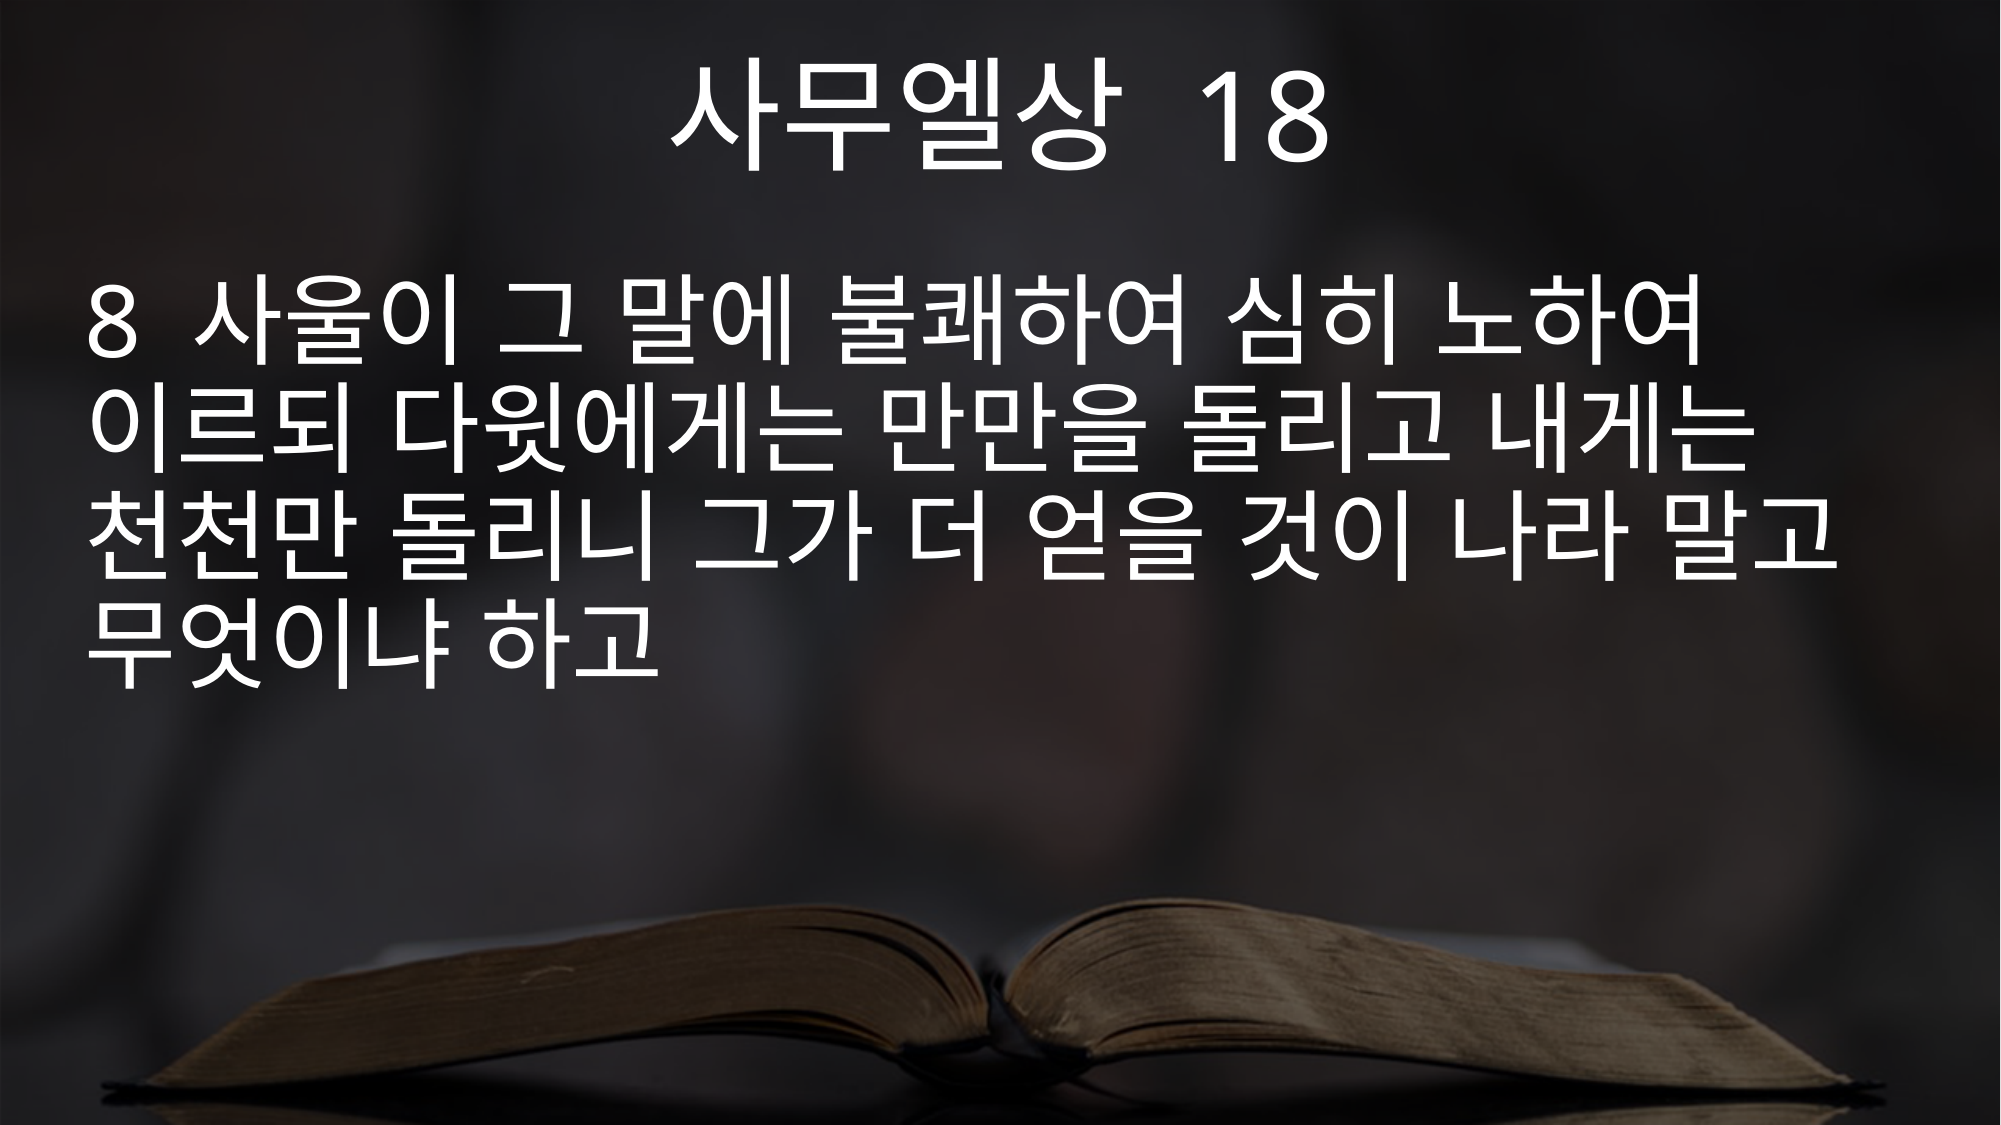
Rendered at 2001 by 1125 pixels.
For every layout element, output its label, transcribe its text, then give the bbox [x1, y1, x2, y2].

footer 사무엘상 18 [0, 32, 2000, 192]
list 8 사울이 그 말에 불쾌하여 심히 노하여 이르되 다윗에게는 만만을 돌리고 내게는 천천만 돌리니 그가 더 얻을 것이 나라 말고 무엇이냐 하고 [69, 263, 1953, 423]
picture [0, 0, 2001, 1125]
